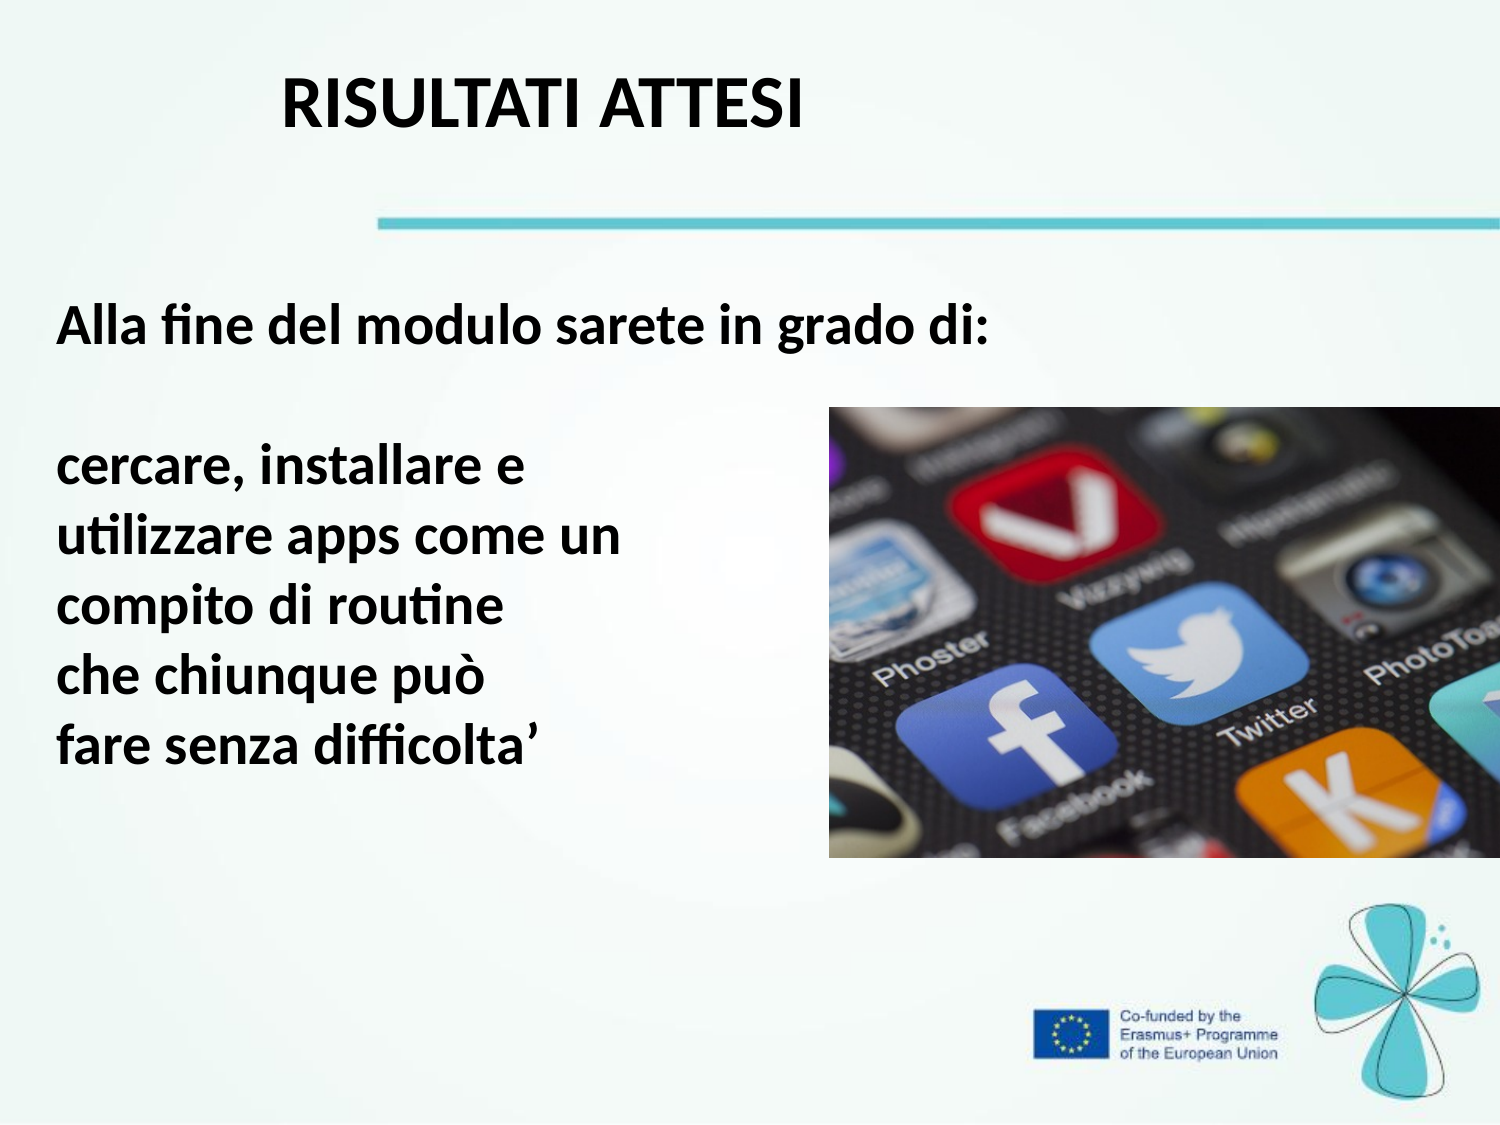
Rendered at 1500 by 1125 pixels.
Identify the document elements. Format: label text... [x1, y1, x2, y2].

picture [0, 0, 1500, 1125]
text_box Alla fine del modulo sarete in grado di: cercare, installare e utilizzare apps come un compito di routine che chiunque può fare senza difficolta’ [41, 278, 1481, 1044]
text_box RISULTATI ATTESI [266, 45, 1500, 150]
